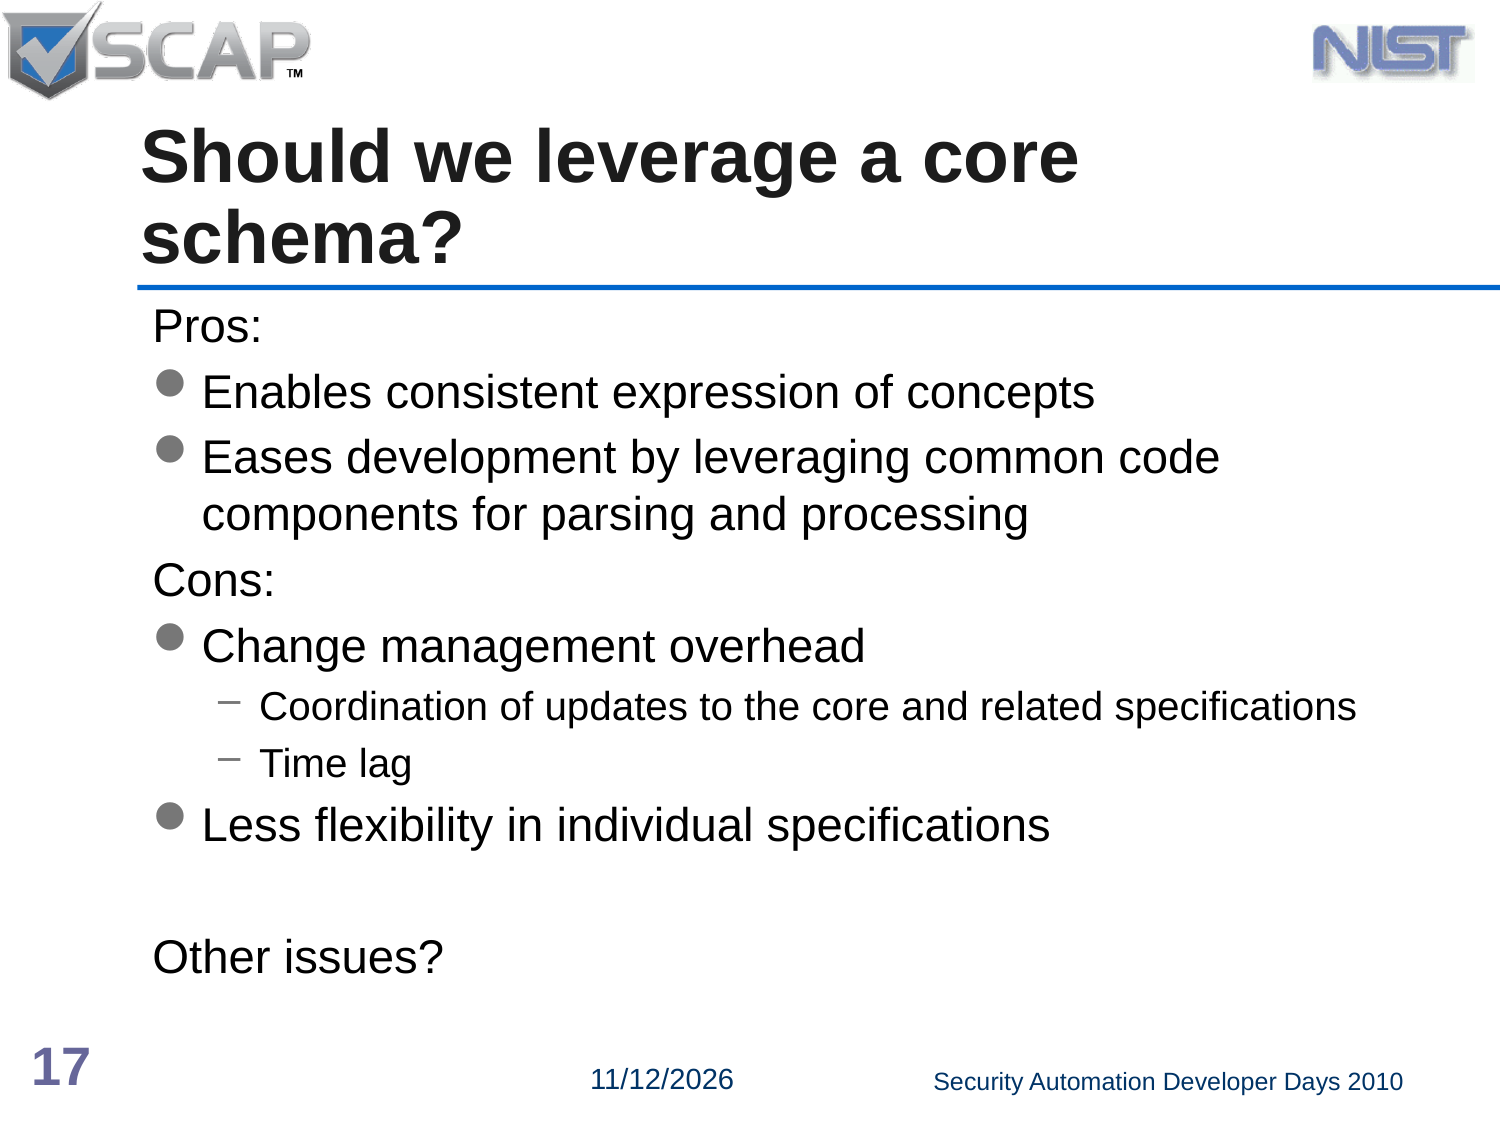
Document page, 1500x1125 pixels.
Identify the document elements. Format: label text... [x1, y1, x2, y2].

footer Security Automation Developer Days 2010 [912, 1024, 1426, 1104]
picture [0, 0, 313, 103]
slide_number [399, 1024, 750, 1104]
title Should we leverage a core schema? [124, 99, 1426, 288]
slide_number 17 [13, 1023, 111, 1105]
picture [1312, 24, 1475, 83]
list Pros: Enables consistent expression of concepts Eases development by leveraging common code components for parsing and processing Cons: Change management overhead Coordination of updates to the core and related specifications Time lag Less flexibility in individual specifications Other issues? [137, 287, 1400, 1026]
